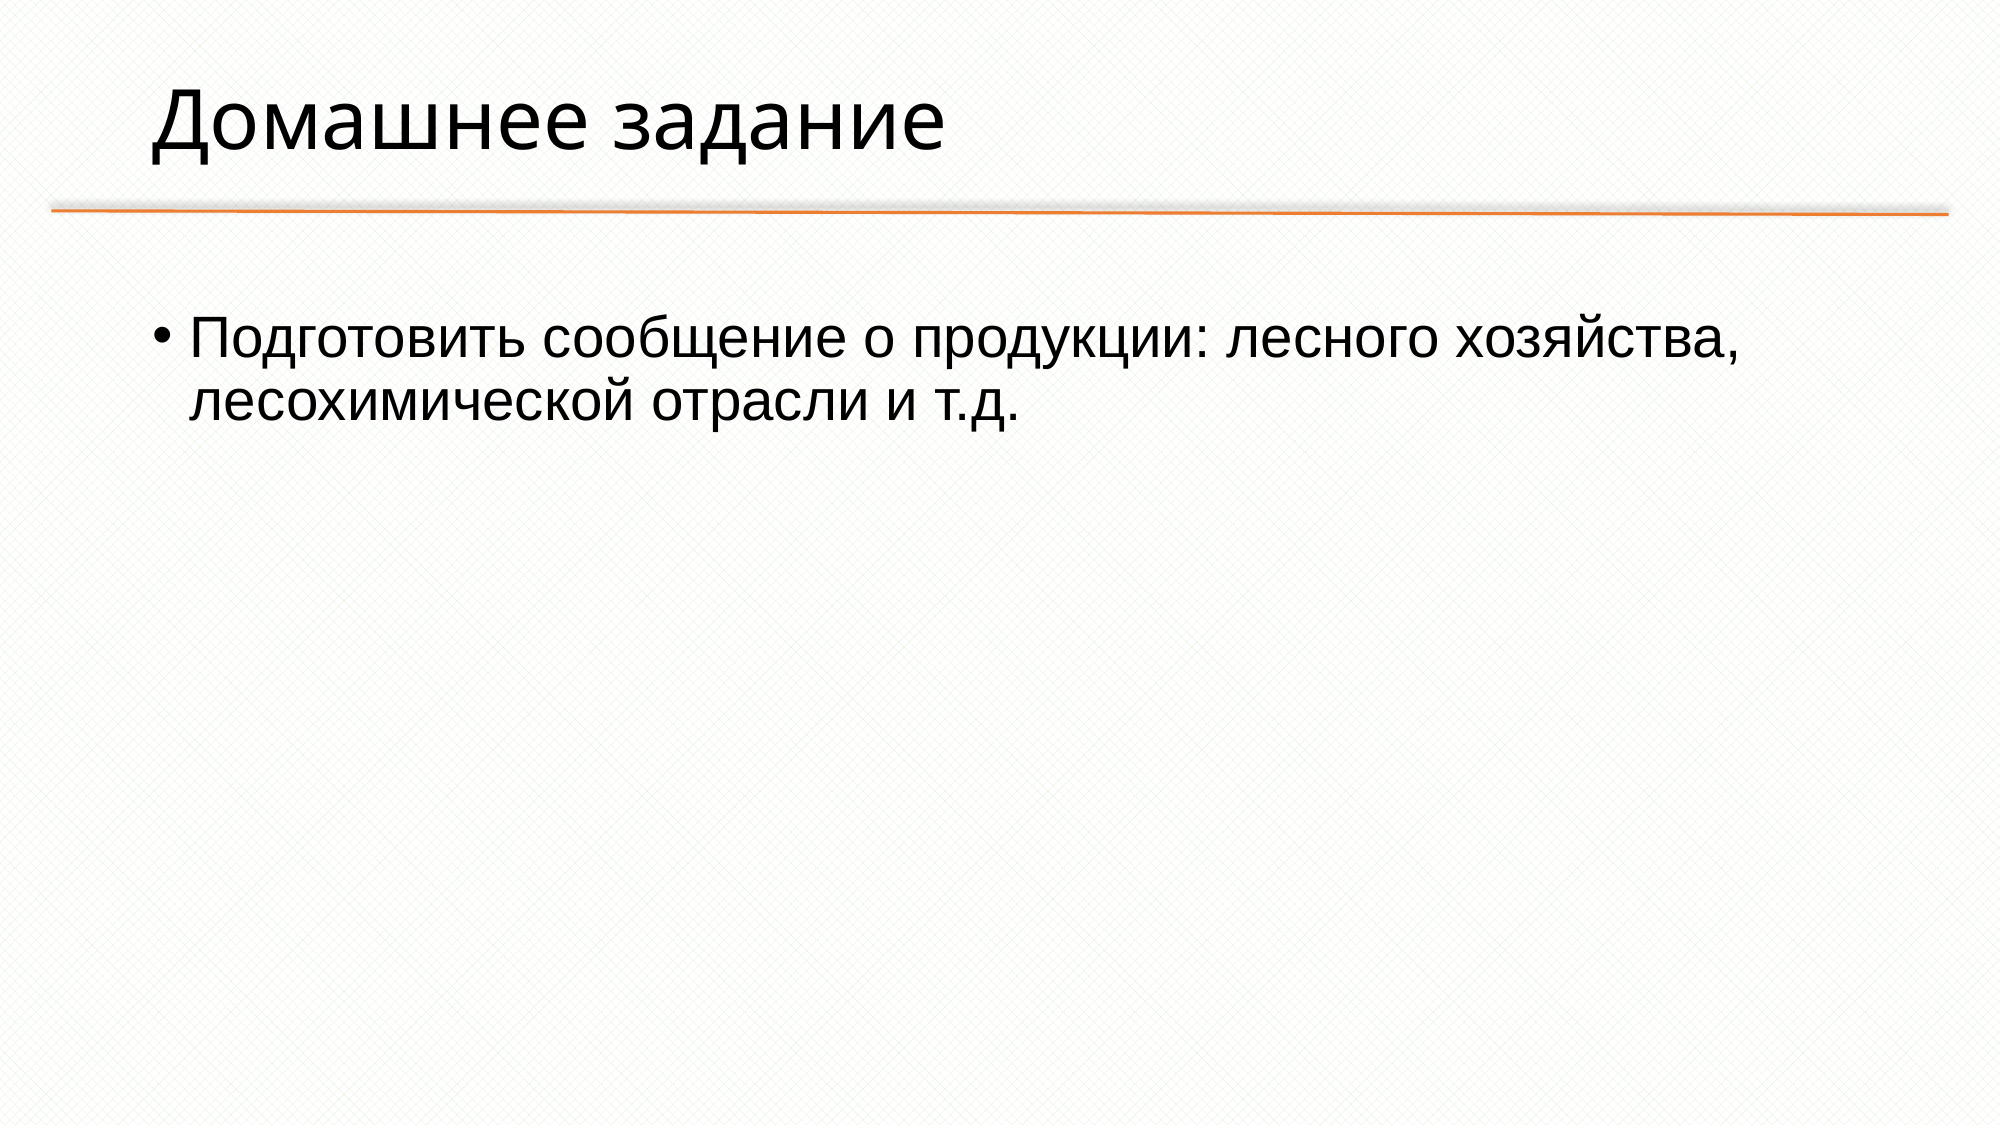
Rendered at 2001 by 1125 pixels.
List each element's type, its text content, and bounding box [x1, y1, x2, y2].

title Домашнее задание [137, 59, 1863, 186]
list Подготовить сообщение о продукции: лесного хозяйства, лесохимической отрасли и т.д. [137, 299, 1863, 1014]
